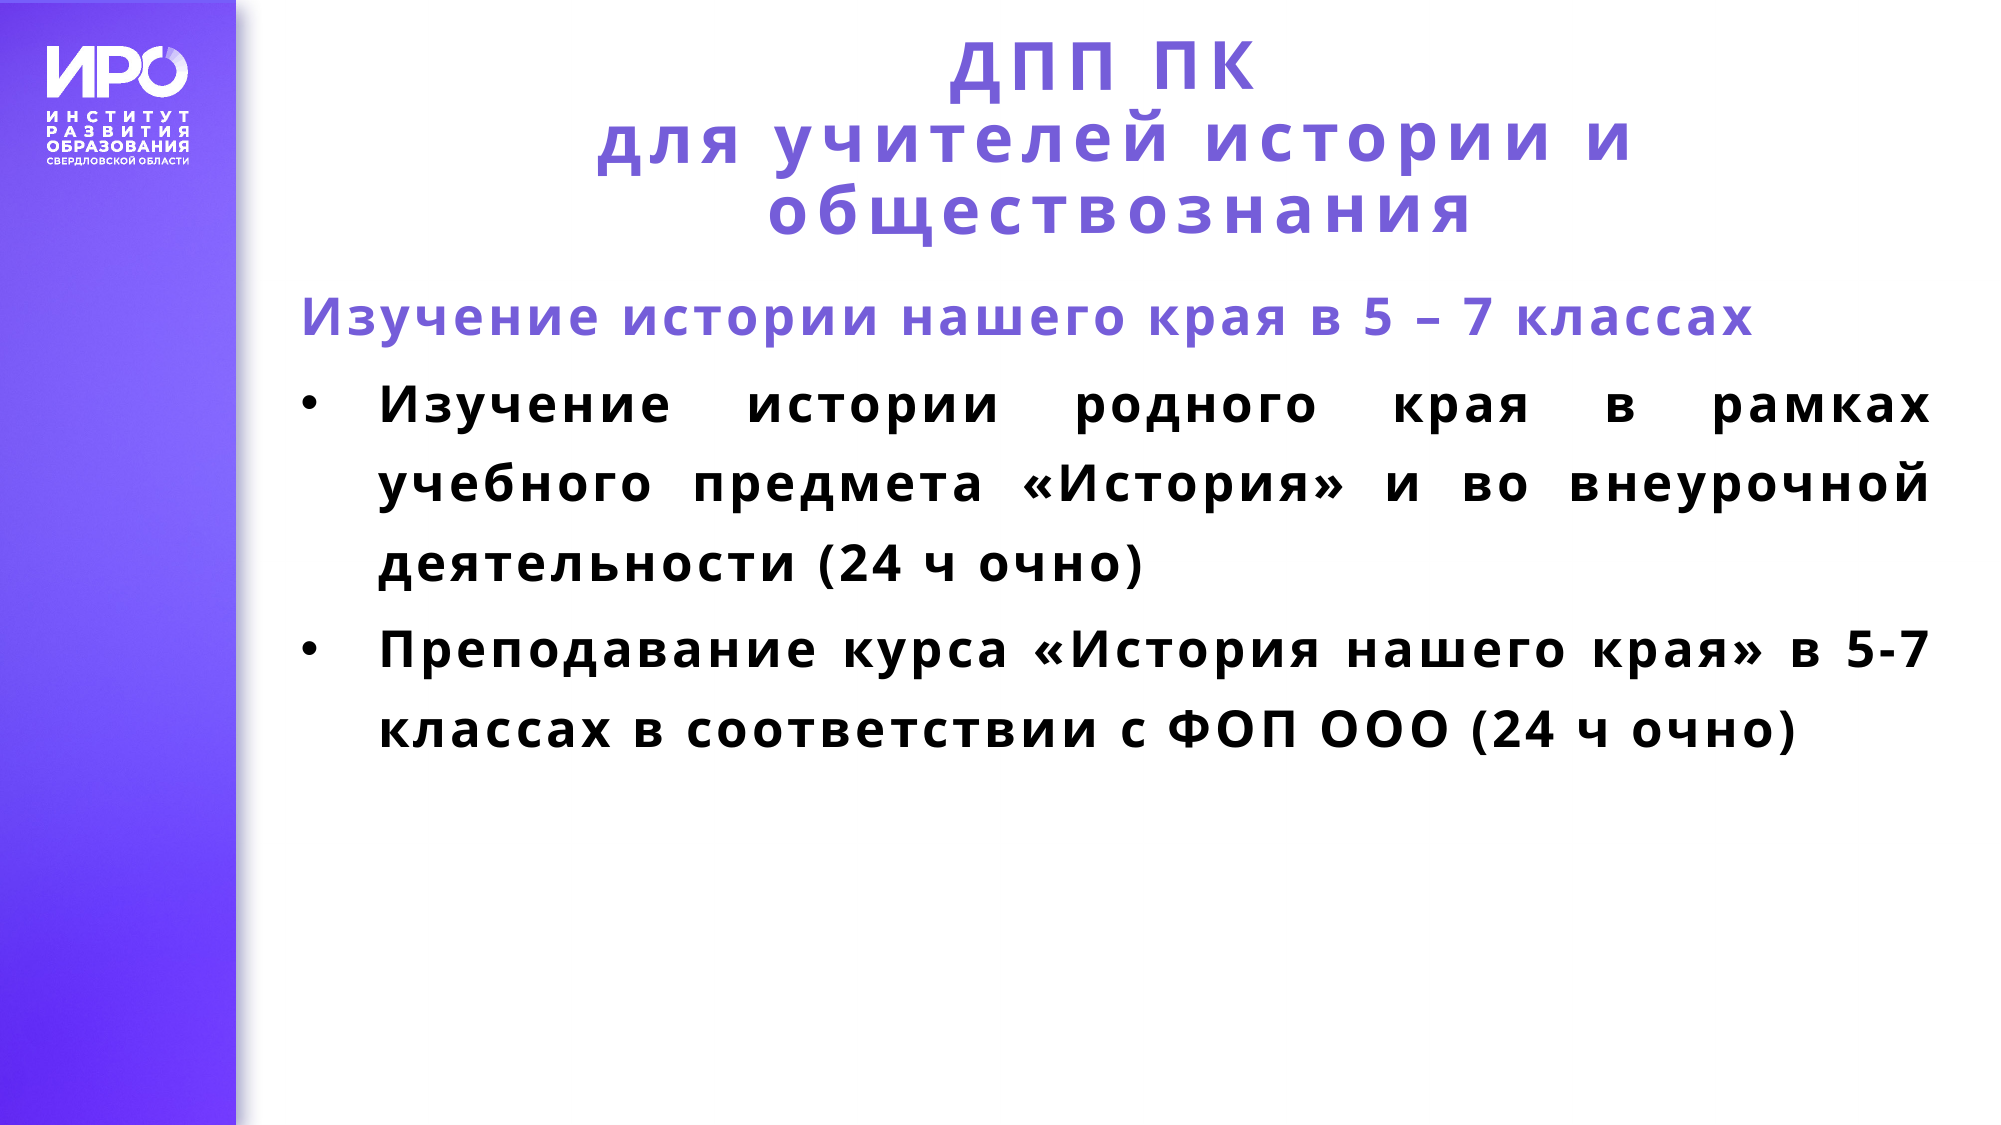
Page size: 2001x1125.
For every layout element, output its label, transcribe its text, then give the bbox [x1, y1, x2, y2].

picture [0, 0, 2001, 1125]
list Изучение истории нашего края в 5 – 7 классах Изучение истории родного края в рамках учебного предмета «История» и во внеурочной деятельности (24 ч очно) Преподавание курса «История нашего края» в 5-7 классах в соответствии с ФОП ООО (24 ч очно) [285, 256, 1952, 1050]
title ДПП ПК для учителей истории и обществознания [295, 55, 1945, 256]
